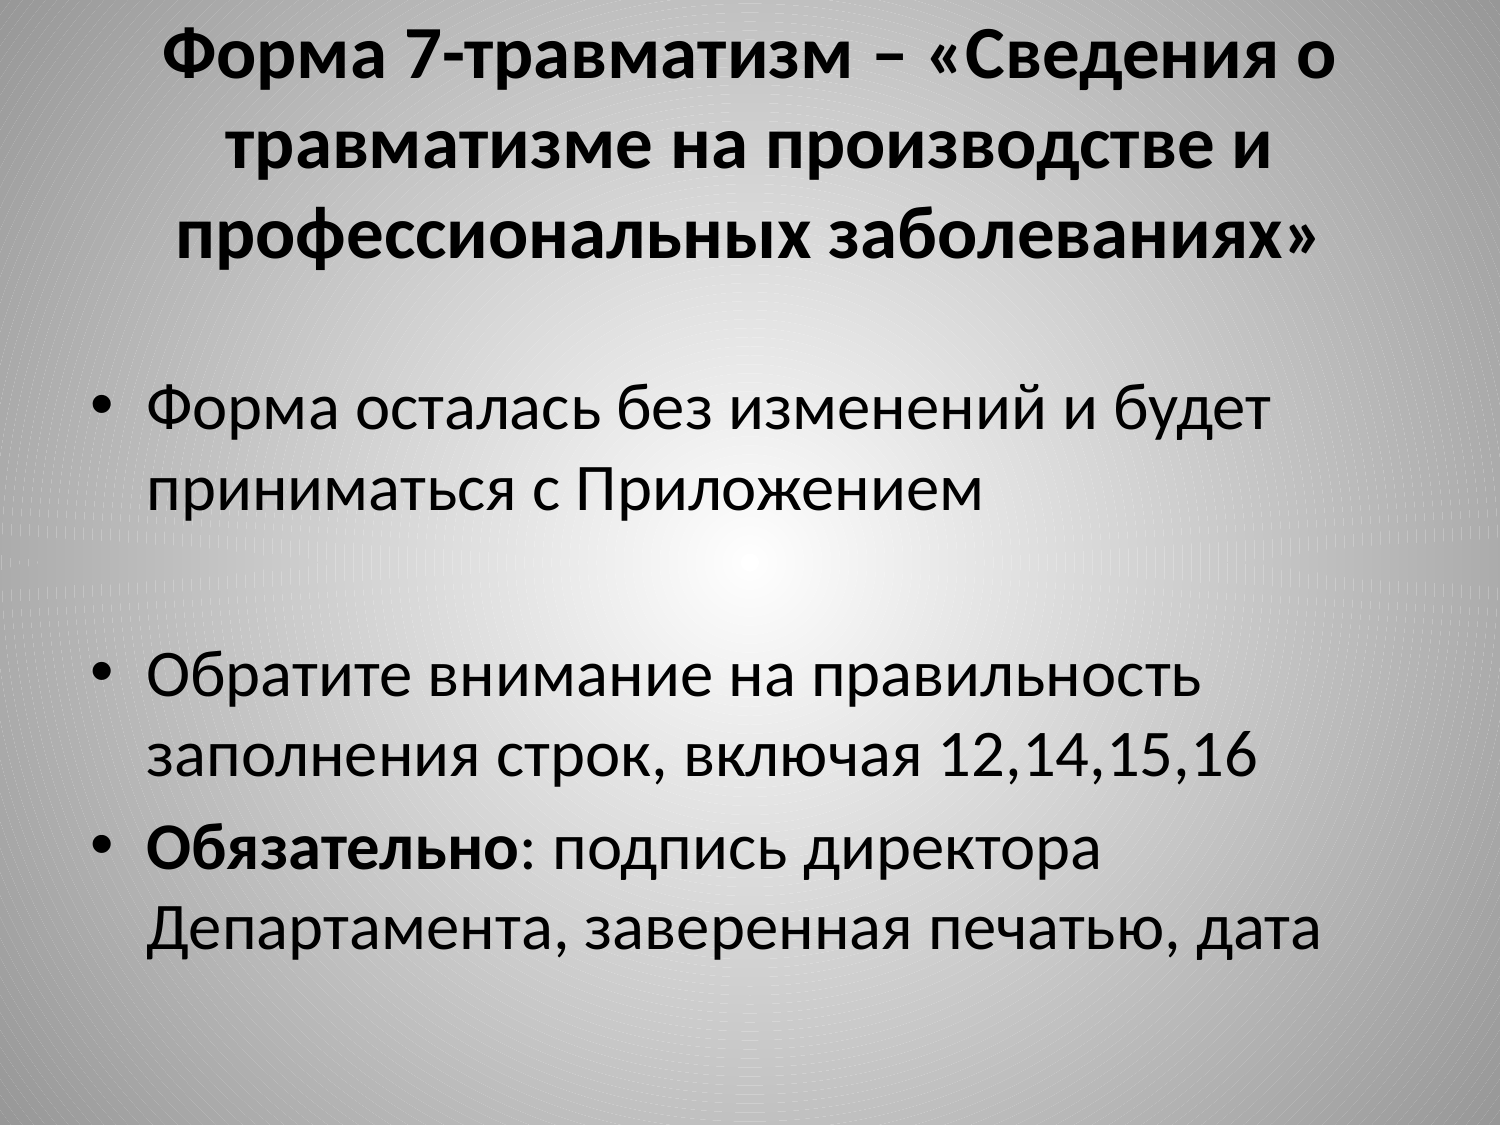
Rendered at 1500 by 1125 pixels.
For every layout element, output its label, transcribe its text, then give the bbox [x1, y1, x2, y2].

title Форма 7-травматизм – «Сведения о травматизме на производстве и профессиональных заболеваниях» [75, 45, 1425, 233]
list Форма осталась без изменений и будет приниматься с Приложением Обратите внимание на правильность заполнения строк, включая 12,14,15,16 Обязательно: подпись директора Департамента, заверенная печатью, дата [75, 262, 1425, 1005]
